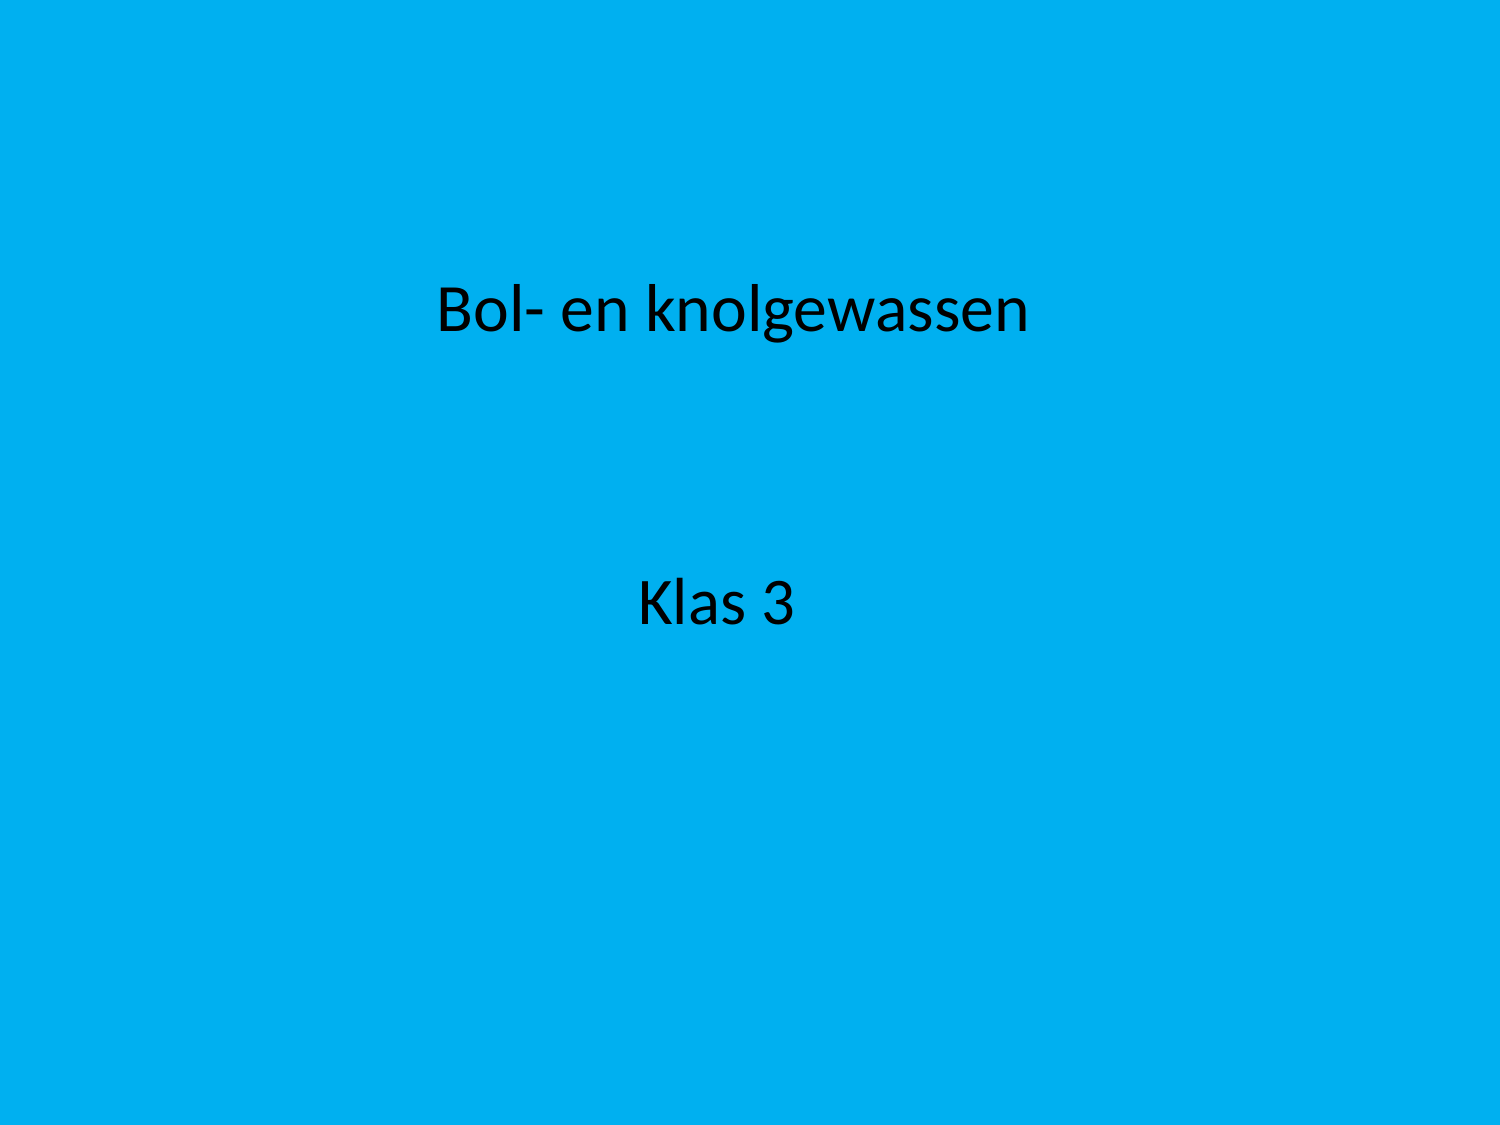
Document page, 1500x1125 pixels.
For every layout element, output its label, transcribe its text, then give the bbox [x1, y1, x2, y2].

text_box Klas 3 [623, 550, 811, 646]
title Bol- en knolgewassen [58, 255, 1409, 598]
